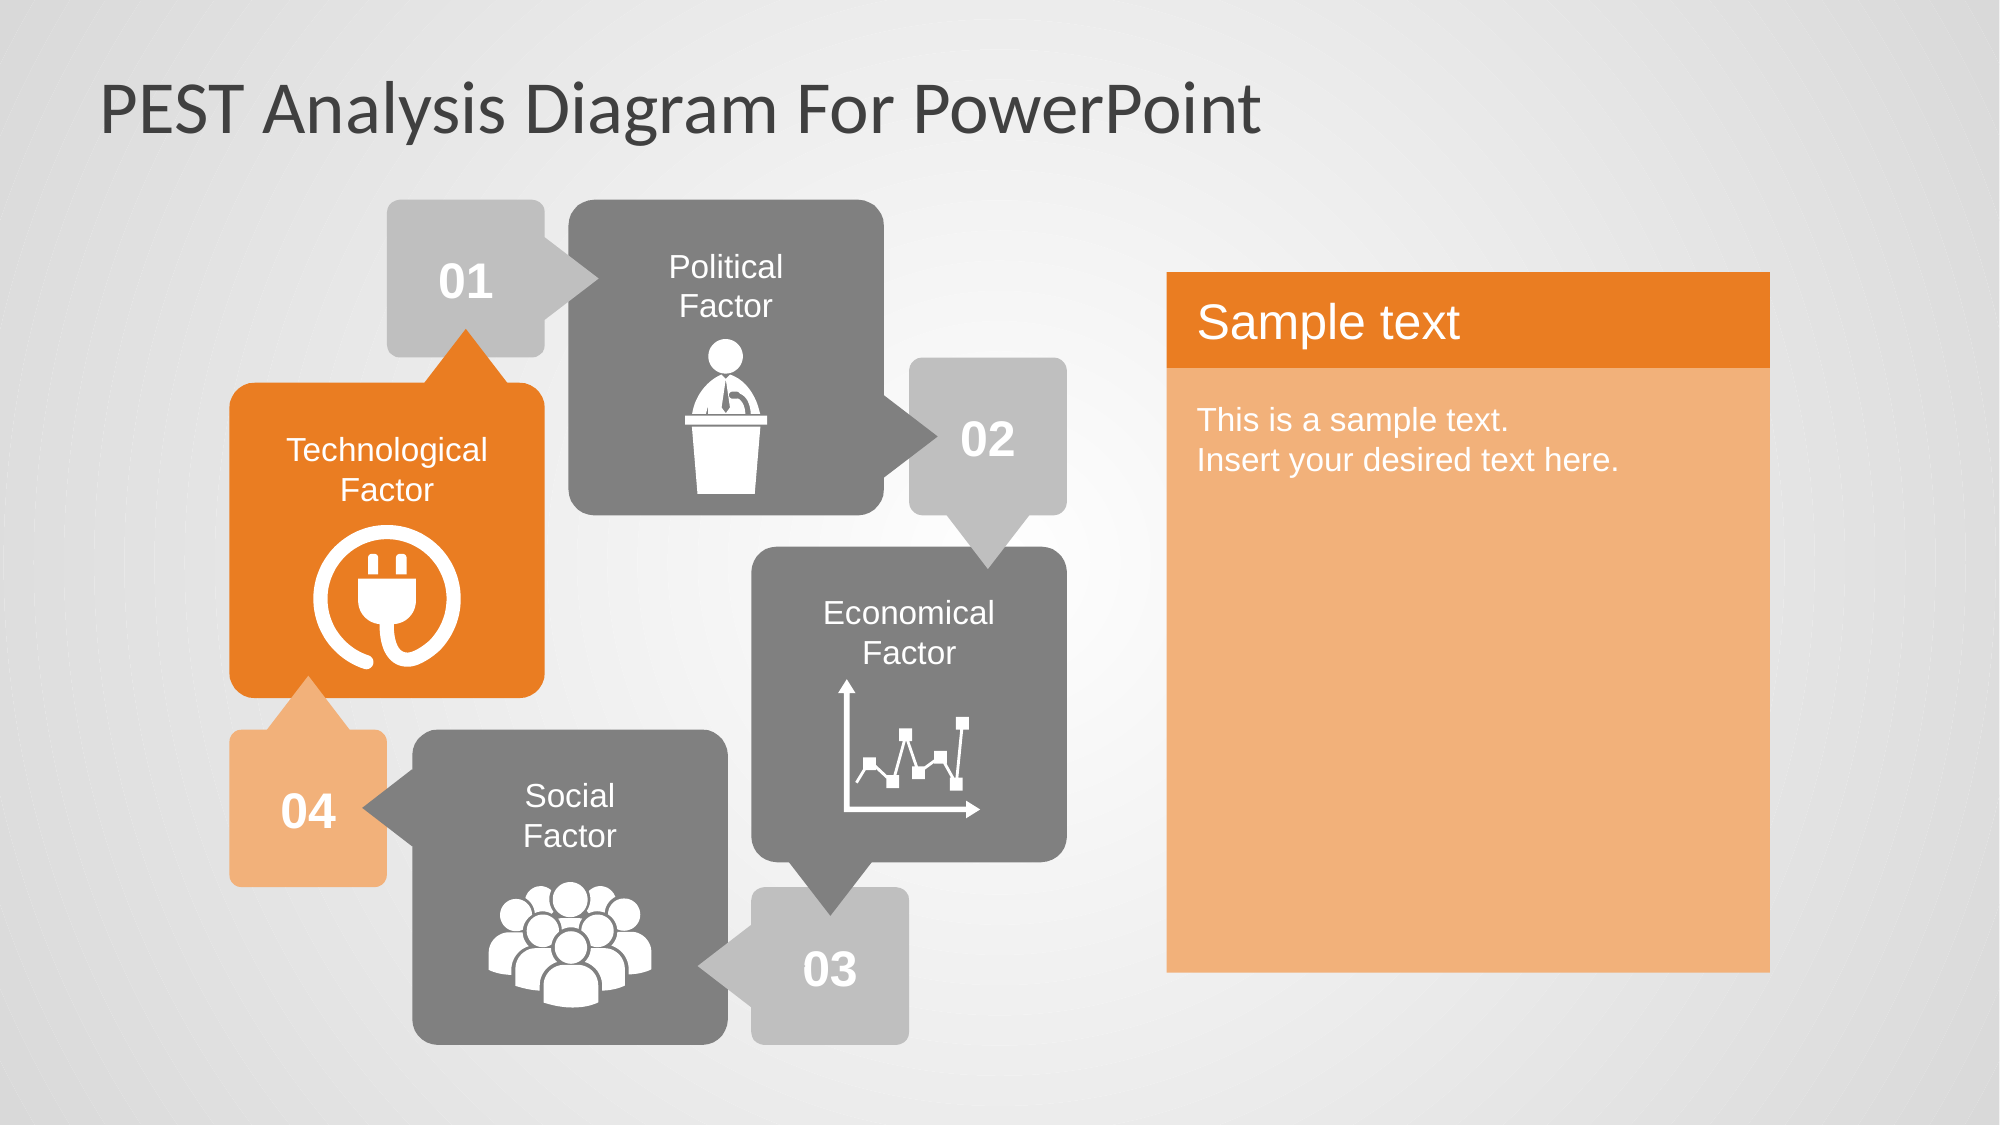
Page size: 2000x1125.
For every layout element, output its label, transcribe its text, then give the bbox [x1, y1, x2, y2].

text_box [829, 395, 938, 478]
text_box [946, 461, 1030, 569]
text_box 04 [229, 729, 387, 888]
text_box Economical Factor [751, 546, 1067, 863]
text_box Social Factor [412, 729, 728, 1045]
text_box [313, 524, 461, 670]
text_box [788, 807, 872, 916]
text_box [684, 338, 768, 495]
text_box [837, 678, 981, 819]
text_box [266, 675, 350, 784]
text_box [424, 328, 508, 437]
text_box 02 [909, 357, 1067, 516]
text_box Sample text [1165, 270, 1772, 367]
text_box 01 [386, 199, 545, 358]
text_box This is a sample text. Insert your desired text here. [1165, 366, 1772, 975]
text_box 03 [751, 887, 910, 1045]
text_box [362, 769, 463, 847]
text_box [697, 924, 806, 1008]
text_box Political Factor [568, 199, 884, 516]
title PEST Analysis Diagram For PowerPoint [99, 45, 1900, 162]
text_box [490, 237, 599, 320]
text_box Technological Factor [229, 382, 545, 699]
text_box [488, 881, 652, 1008]
